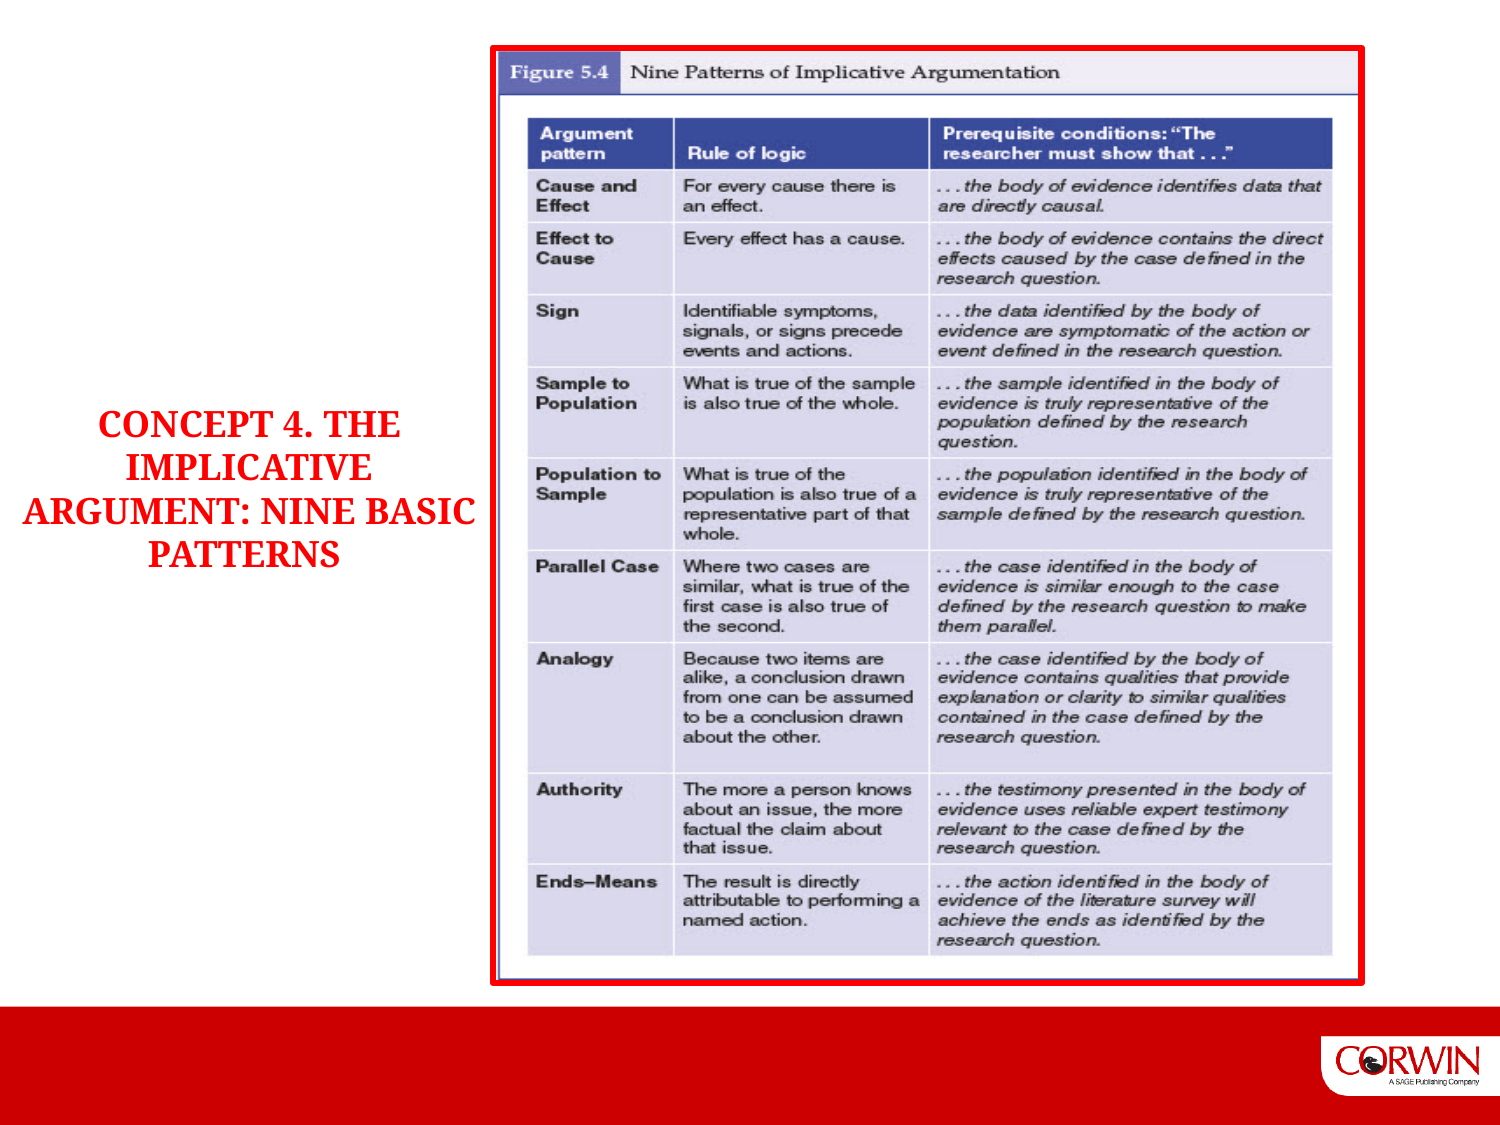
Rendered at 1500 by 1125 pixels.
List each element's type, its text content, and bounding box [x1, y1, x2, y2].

picture [0, 0, 1500, 1125]
title CONCEPT 4. THE IMPLICATIVE ARGUMENT: NINE BASIC PATTERNS [2, 392, 490, 583]
